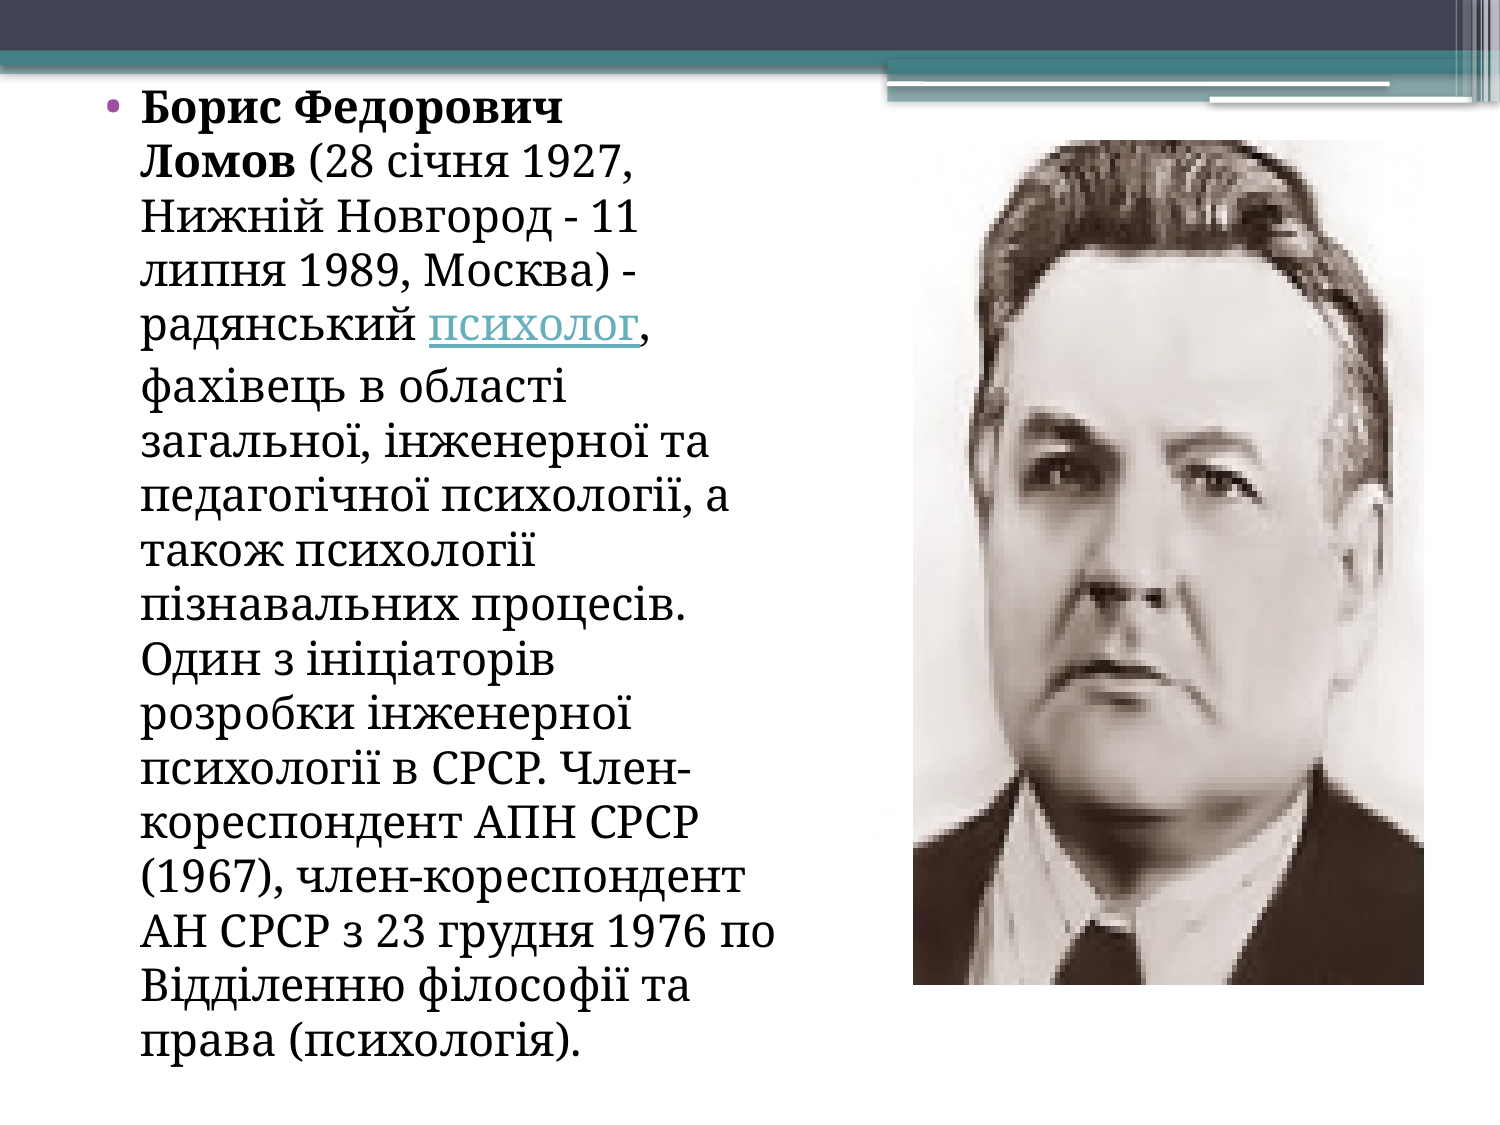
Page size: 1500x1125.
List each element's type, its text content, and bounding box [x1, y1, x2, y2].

picture [843, 140, 1500, 985]
list Борис Федорович Ломов (28 січня 1927, Нижній Новгород - 11 липня 1989, Москва) - радянський психолог, фахівець в області загальної, інженерної та педагогічної психології, а також психології пізнавальних процесів. Один з ініціаторів розробки інженерної психології в СРСР. Член-кореспондент АПН СРСР (1967), член-кореспондент АН СРСР з 23 грудня 1976 по Відділенню філософії та права (психологія). [75, 70, 797, 1079]
